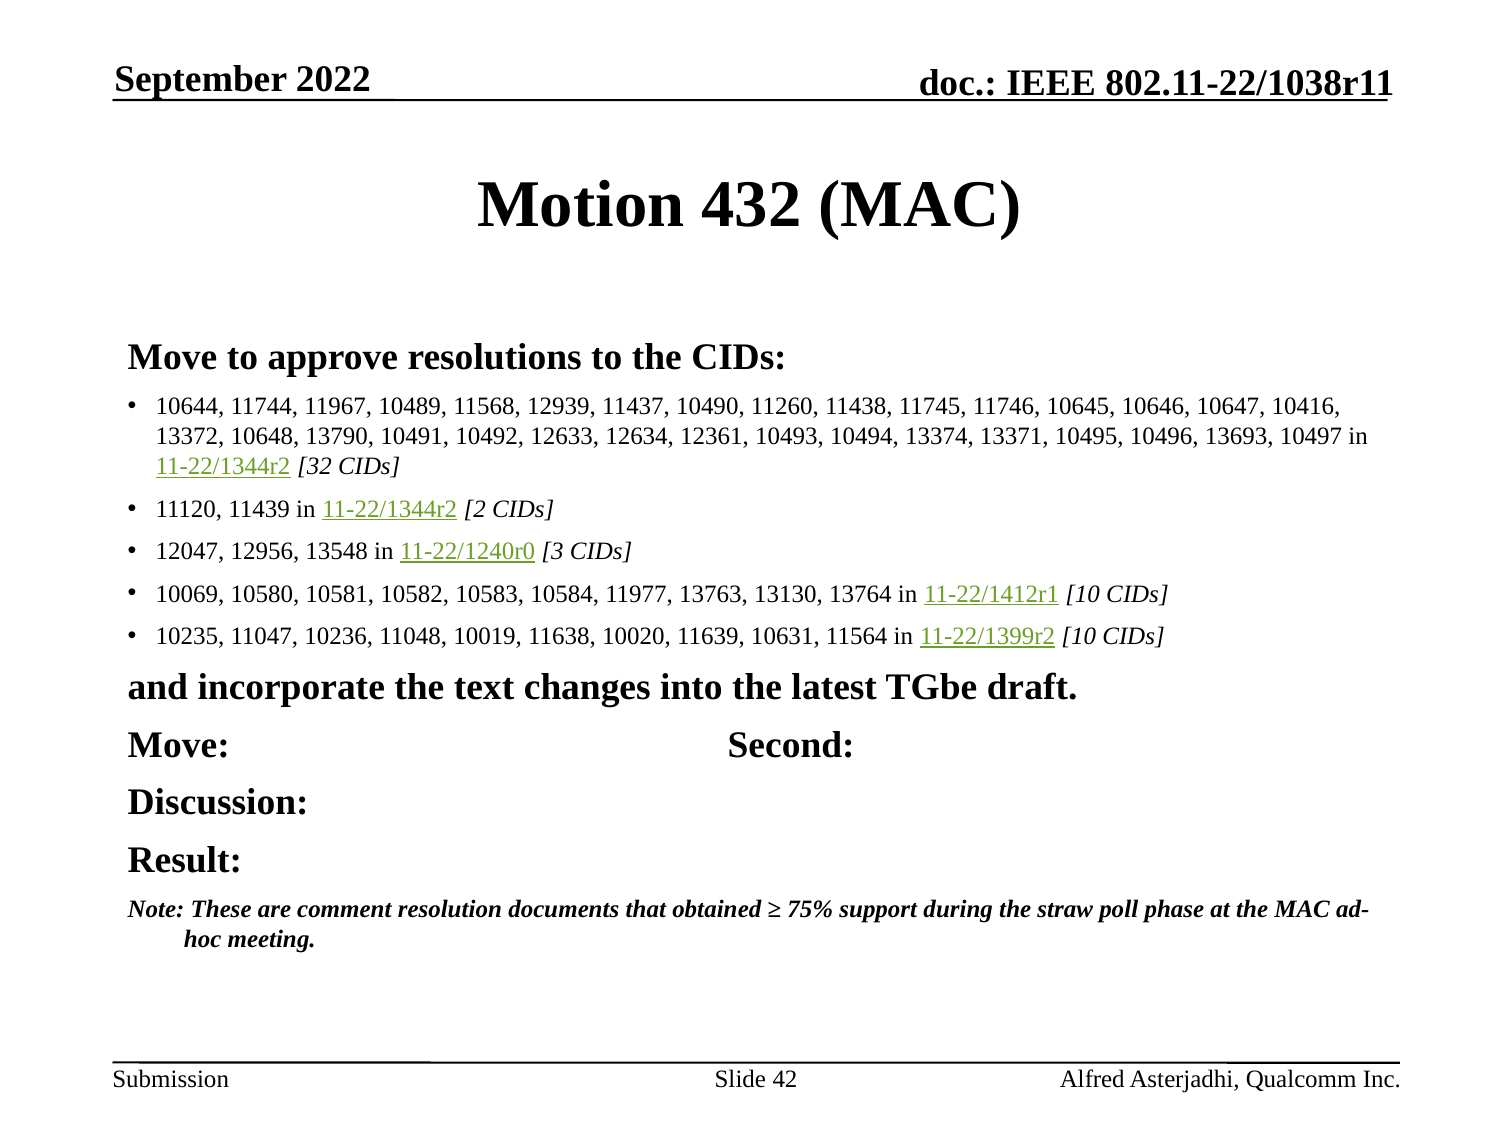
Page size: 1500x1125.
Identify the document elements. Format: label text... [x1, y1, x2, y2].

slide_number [114, 54, 423, 100]
list Move to approve resolutions to the CIDs: 10644, 11744, 11967, 10489, 11568, 12939, 11437, 10490, 11260, 11438, 11745, 11746, 10645, 10646, 10647, 10416, 13372, 10648, 13790, 10491, 10492, 12633, 12634, 12361, 10493, 10494, 13374, 13371, 10495, 10496, 13693, 10497 in 11-22/1344r2 [32 CIDs] 11120, 11439 in 11-22/1344r2 [2 CIDs] 12047, 12956, 13548 in 11-22/1240r0 [3 CIDs] 10069, 10580, 10581, 10582, 10583, 10584, 11977, 13763, 13130, 13764 in 11-22/1412r1 [10 CIDs] 10235, 11047, 10236, 11048, 10019, 11638, 10020, 11639, 10631, 11564 in 11-22/1399r2 [10 CIDs] and incorporate the text changes into the latest TGbe draft. Move: Second: Discussion: Result: Note: These are comment resolution documents that obtained ≥ 75% support during the straw poll phase at the MAC ad-hoc meeting. [112, 324, 1388, 1063]
footer Alfred Asterjadhi, Qualcomm Inc. [878, 1061, 1402, 1093]
slide_number Slide 42 [712, 1061, 800, 1123]
title Motion 432 (MAC) [112, 112, 1388, 288]
